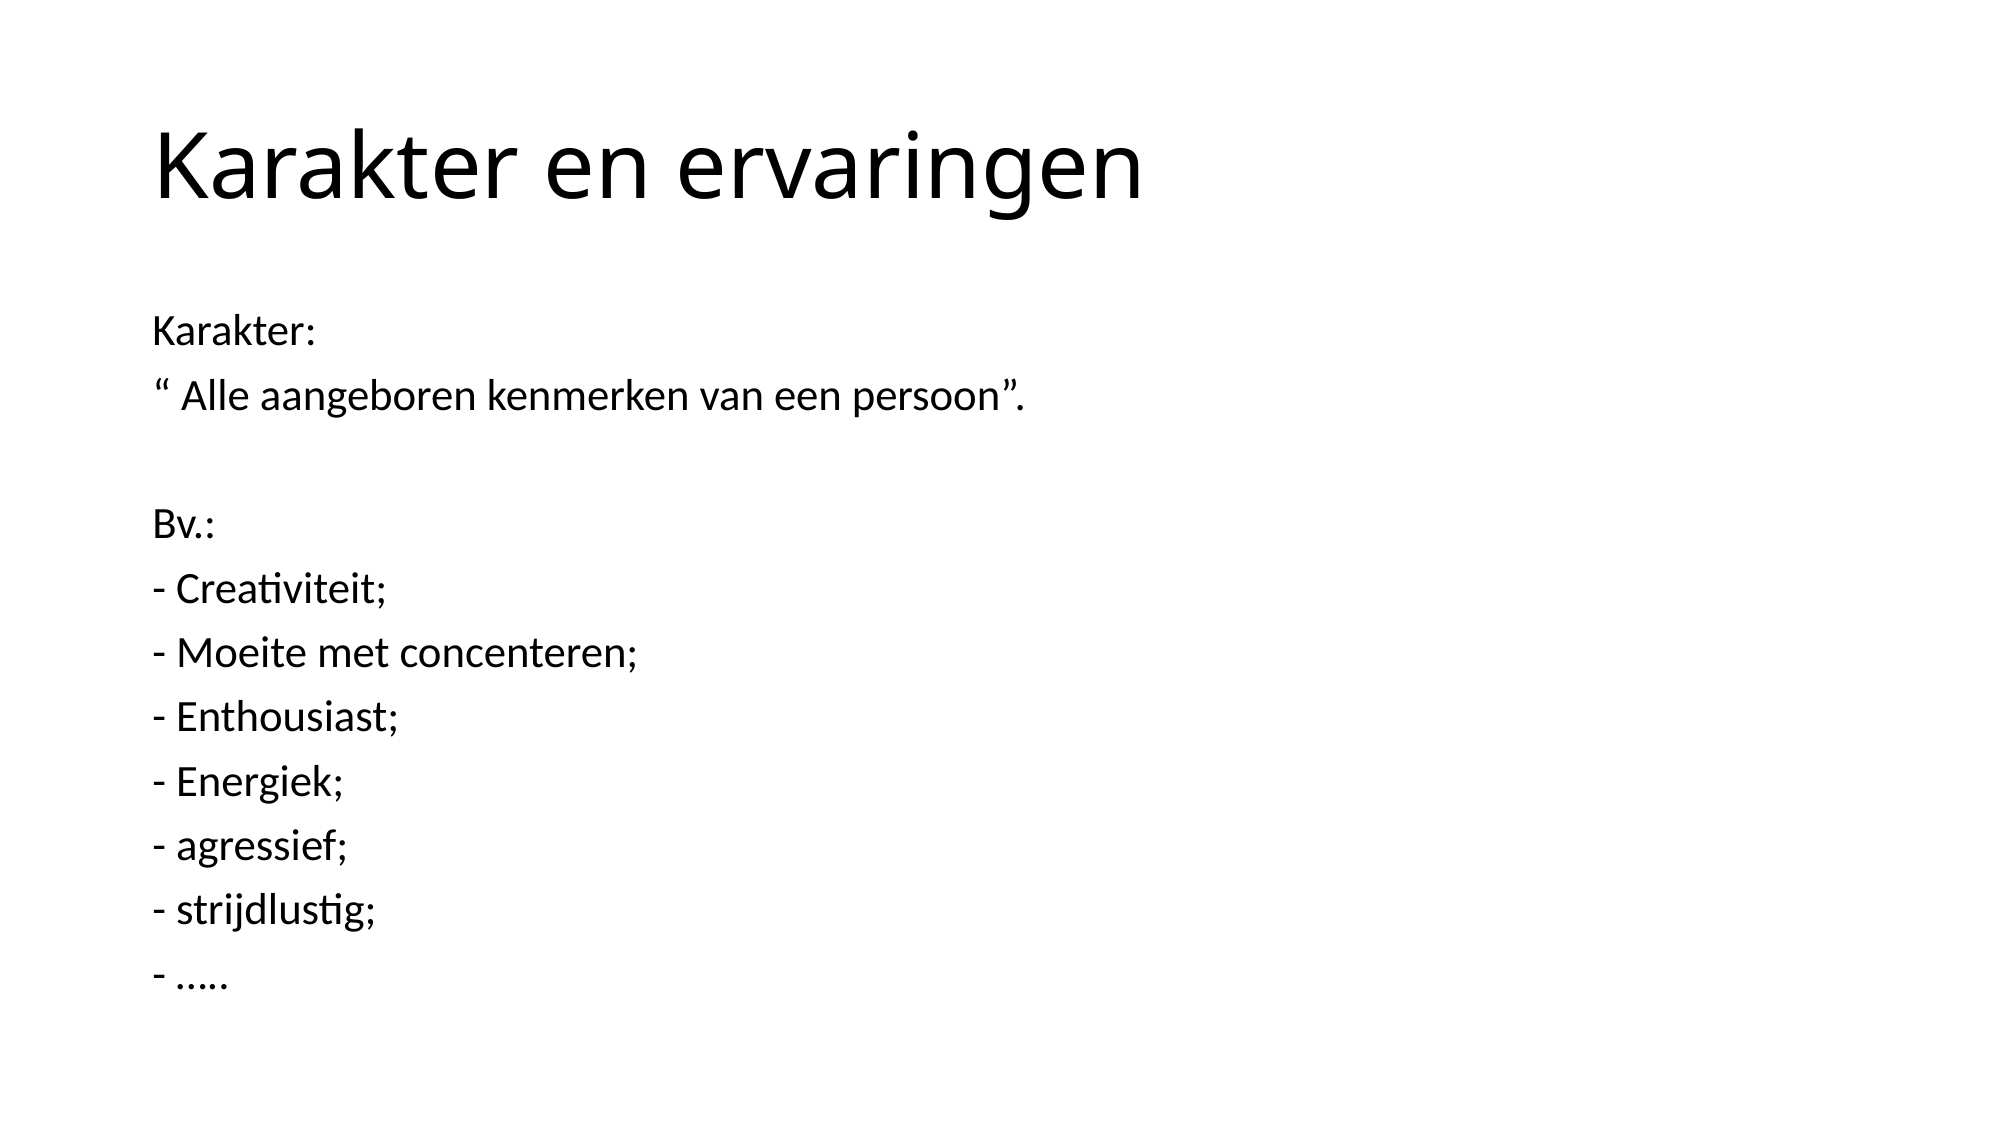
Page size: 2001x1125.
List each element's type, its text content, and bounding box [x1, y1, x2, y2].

list Karakter: “ Alle aangeboren kenmerken van een persoon”. Bv.: - Creativiteit; - Moeite met concenteren; - Enthousiast; - Energiek; - agressief; - strijdlustig; - ….. [137, 299, 1863, 1014]
title Karakter en ervaringen [137, 59, 1863, 278]
